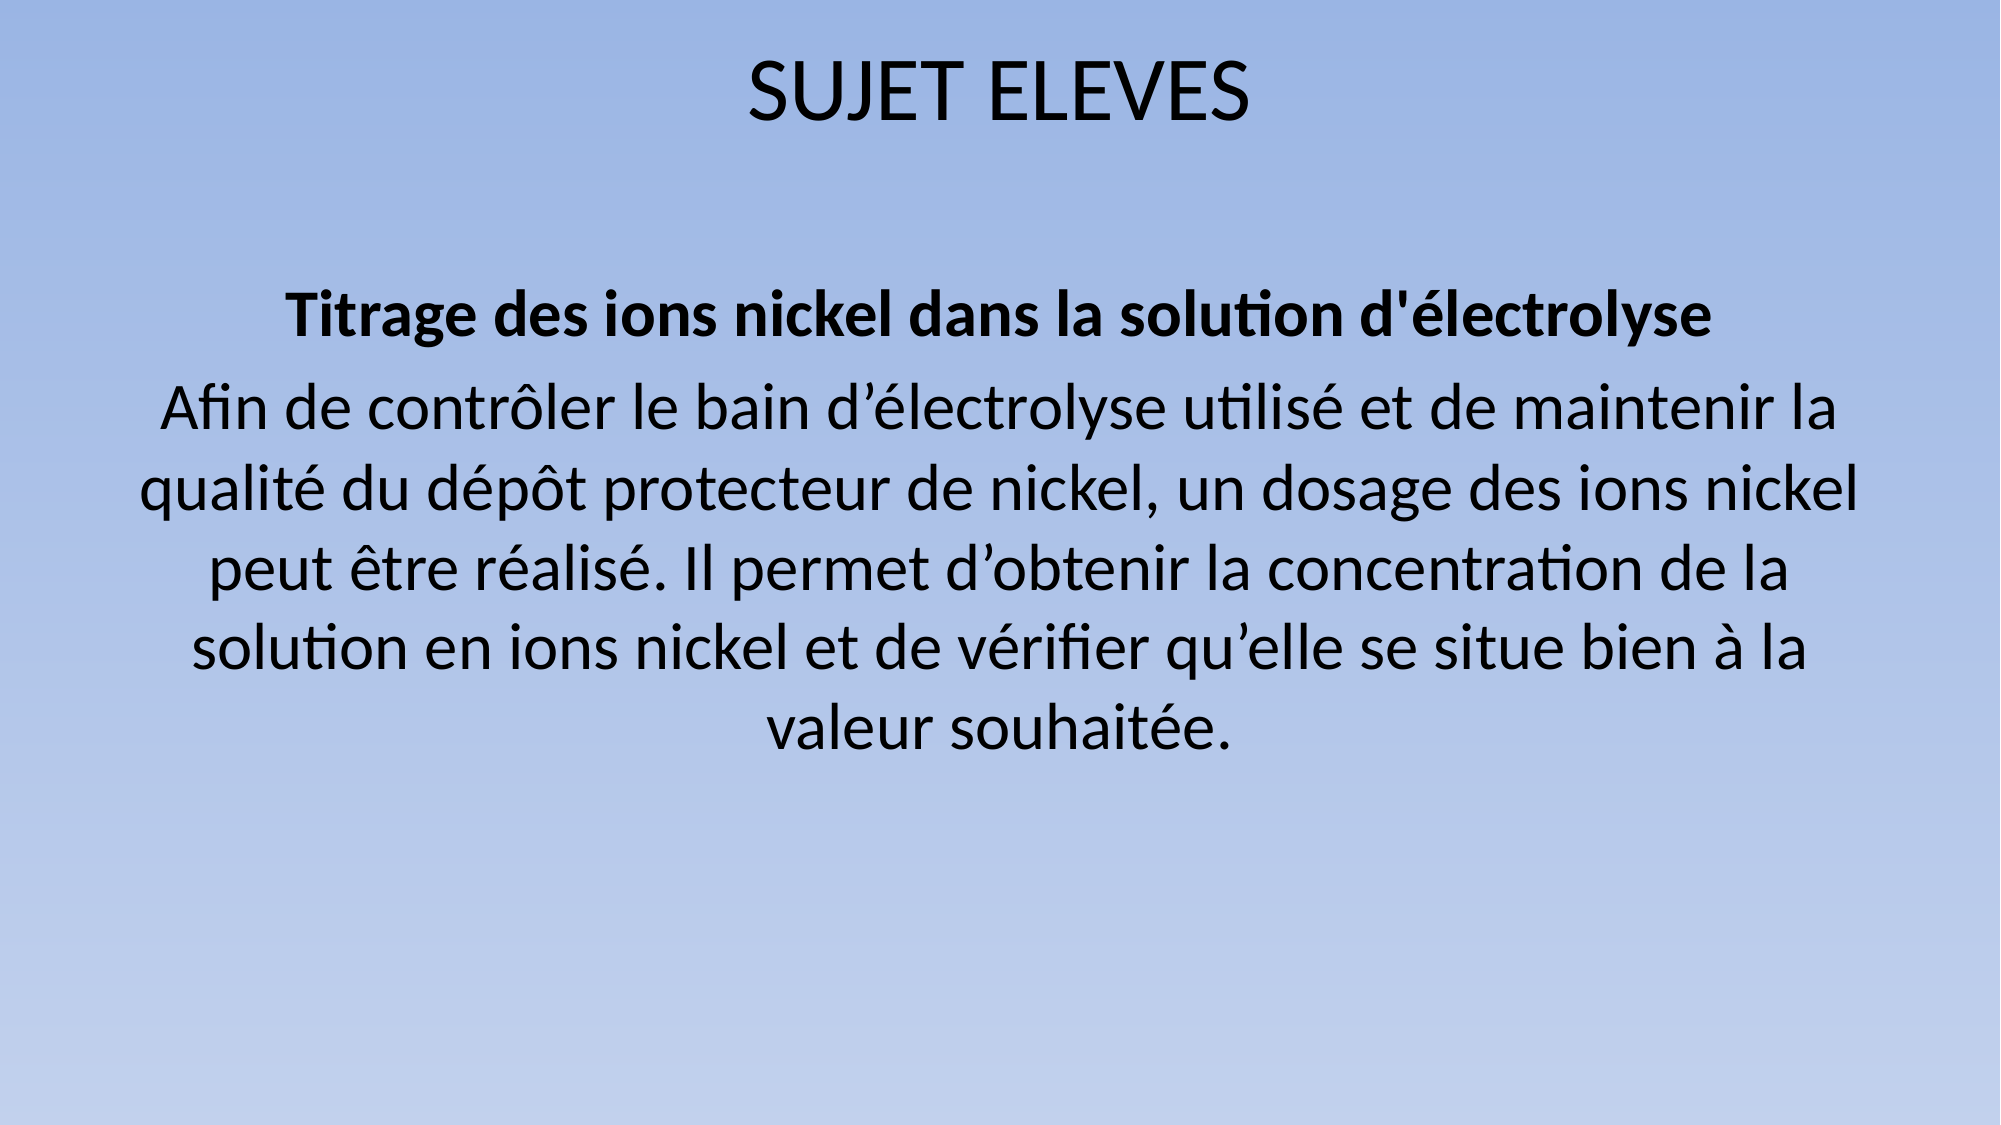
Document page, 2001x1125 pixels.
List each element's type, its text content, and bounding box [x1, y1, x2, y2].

list Titrage des ions nickel dans la solution d'électrolyse Afin de contrôler le bain d’électrolyse utilisé et de maintenir la qualité du dépôt protecteur de nickel, un dosage des ions nickel peut être réalisé. Il permet d’obtenir la concentration de la solution en ions nickel et de vérifier qu’elle se situe bien à la valeur souhaitée. [99, 262, 1900, 1005]
text_box [652, 473, 2000, 481]
title SUJET ELEVES [99, 45, 1900, 233]
